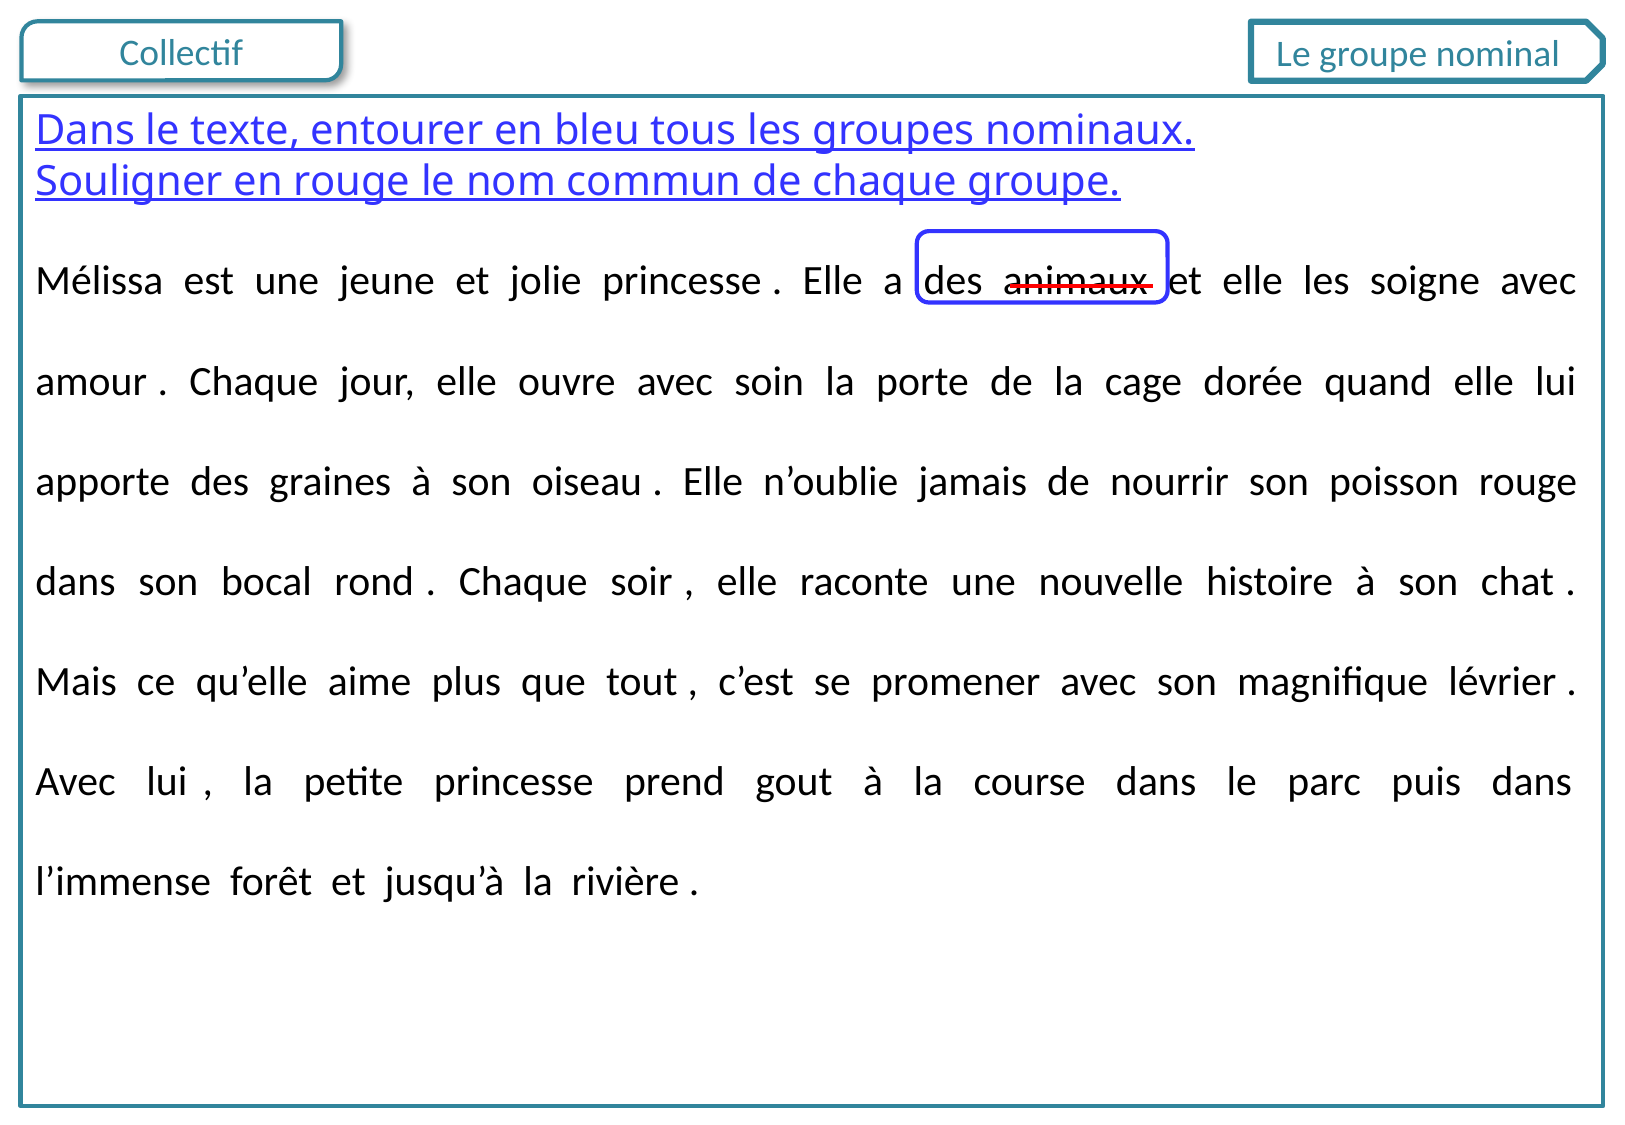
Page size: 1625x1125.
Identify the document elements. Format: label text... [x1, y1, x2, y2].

text_box [914, 229, 1170, 305]
list Dans le texte, entourer en bleu tous les groupes nominaux. Souligner en rouge le nom commun de chaque groupe. Mélissa est une jeune et jolie princesse . Elle a des animaux et elle les soigne avec amour . Chaque jour, elle ouvre avec soin la porte de la cage dorée quand elle lui apporte des graines à son oiseau . Elle n’oublie jamais de nourrir son poisson rouge dans son bocal rond . Chaque soir , elle raconte une nouvelle histoire à son chat . Mais ce qu’elle aime plus que tout , c’est se promener avec son magnifique lévrier . Avec lui , la petite princesse prend gout à la course dans le parc puis dans l’immense forêt et jusqu’à la rivière . [18, 94, 1605, 1108]
list Le groupe nominal [1251, 21, 1585, 81]
